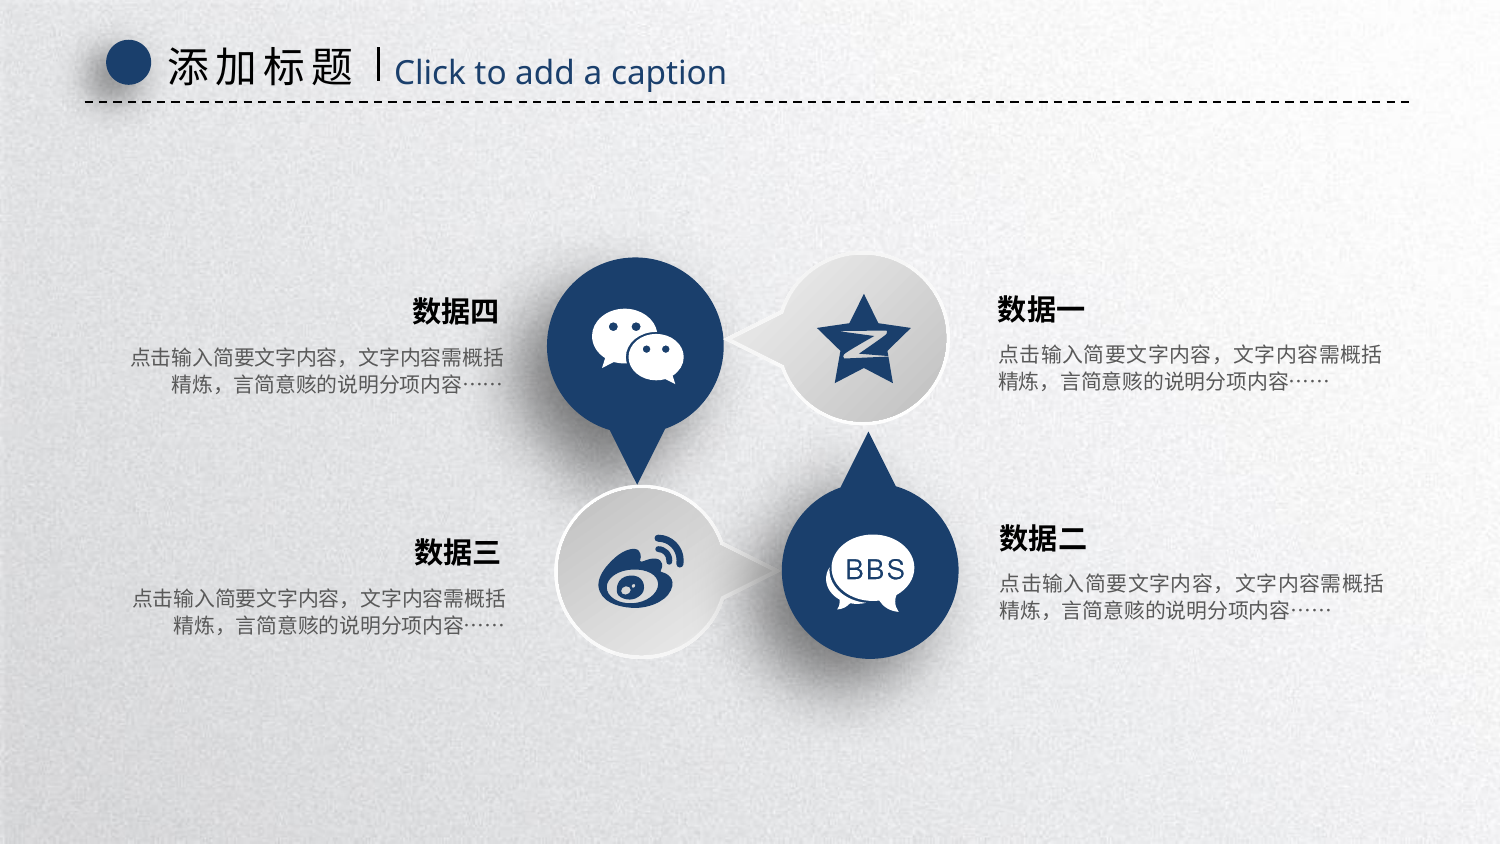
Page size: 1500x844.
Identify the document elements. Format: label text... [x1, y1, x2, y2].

text_box 点击输入简要文字内容，文字内容需概括精炼，言简意赅的说明分项内容…… [119, 342, 504, 397]
text_box 添加标题 [153, 33, 369, 99]
text_box 数据二 [999, 520, 1381, 556]
text_box [545, 256, 725, 458]
text_box 点击输入简要文字内容，文字内容需概括精炼，言简意赅的说明分项内容…… [120, 583, 506, 638]
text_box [591, 308, 684, 385]
text_box 数据一 [997, 290, 1379, 326]
text_box [780, 452, 960, 660]
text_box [580, 458, 755, 685]
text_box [597, 534, 684, 609]
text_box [749, 225, 924, 452]
text_box 数据三 [120, 534, 502, 570]
text_box [826, 567, 866, 610]
text_box 点击输入简要文字内容，文字内容需概括精炼，言简意赅的说明分项内容…… [998, 339, 1383, 394]
text_box 数据四 [118, 293, 500, 329]
text_box Click to add a caption [379, 43, 743, 99]
picture [0, 0, 1500, 844]
text_box [831, 534, 915, 612]
text_box [105, 38, 153, 86]
text_box 点击输入简要文字内容，文字内容需概括精炼，言简意赅的说明分项内容…… [999, 568, 1385, 623]
